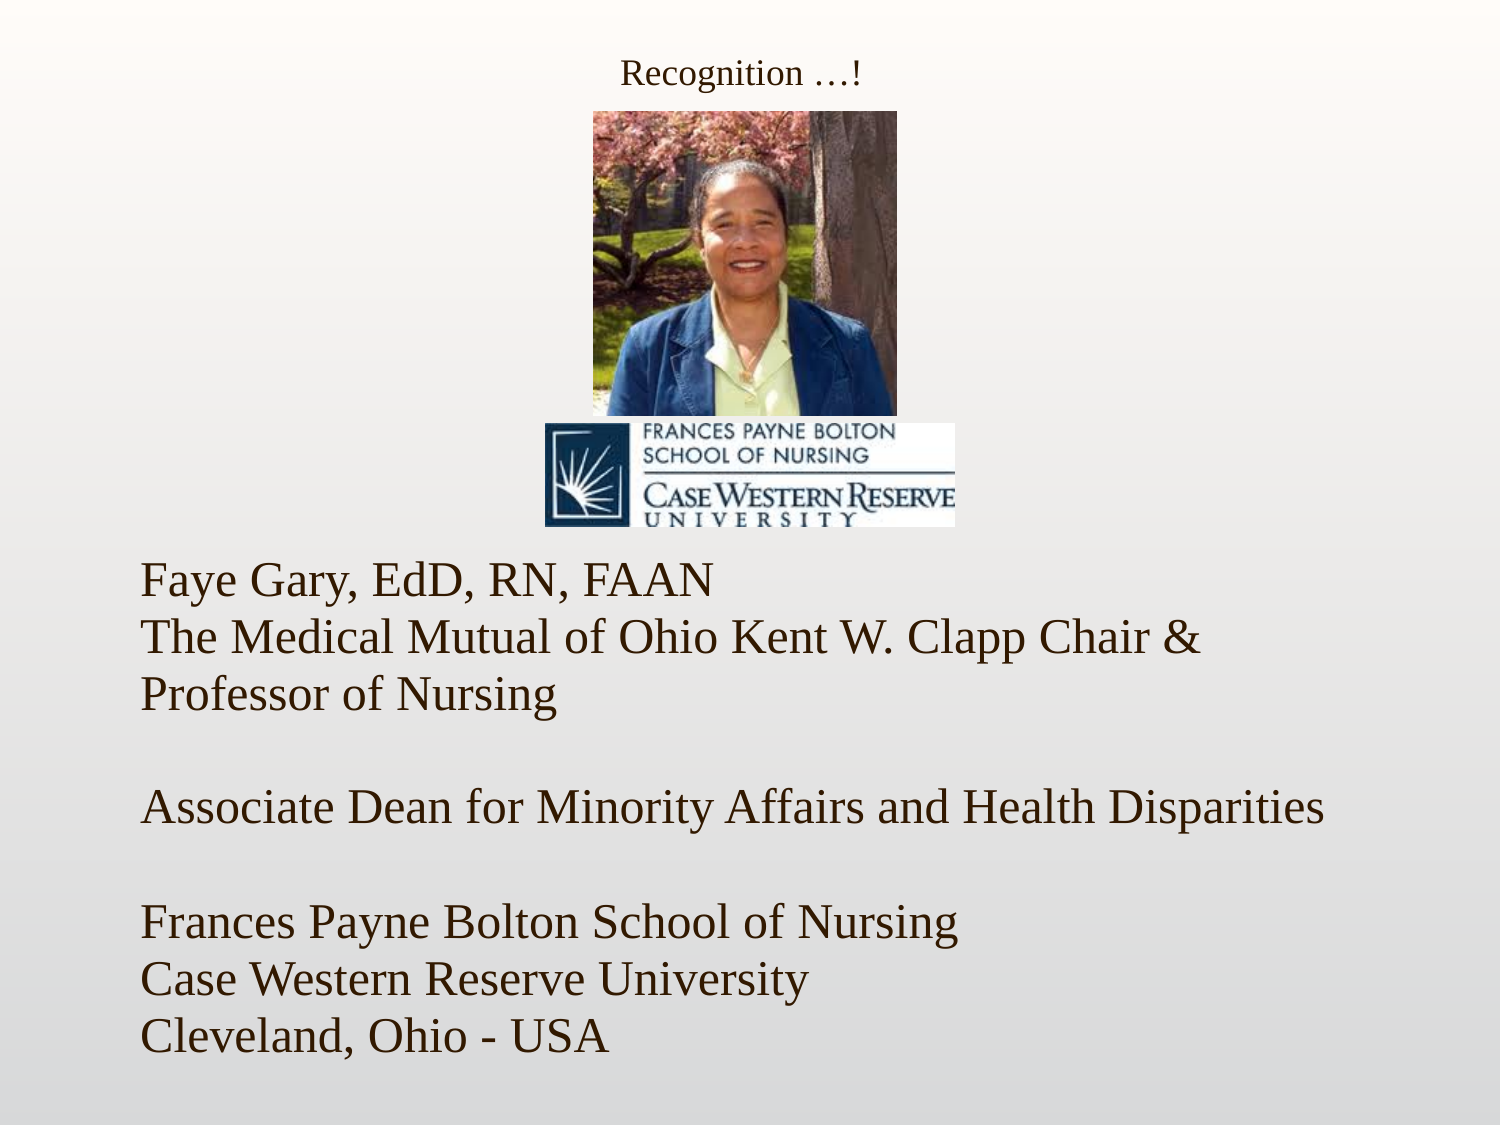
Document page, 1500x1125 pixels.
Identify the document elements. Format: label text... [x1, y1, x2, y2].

text_box Recognition …! [605, 44, 888, 102]
text_box Faye Gary, EdD, RN, FAAN The Medical Mutual of Ohio Kent W. Clapp Chair & Professor of Nursing Associate Dean for Minority Affairs and Health Disparities Frances Payne Bolton School of Nursing Case Western Reserve University Cleveland, Ohio - USA [140, 535, 1348, 1079]
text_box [545, 111, 956, 527]
